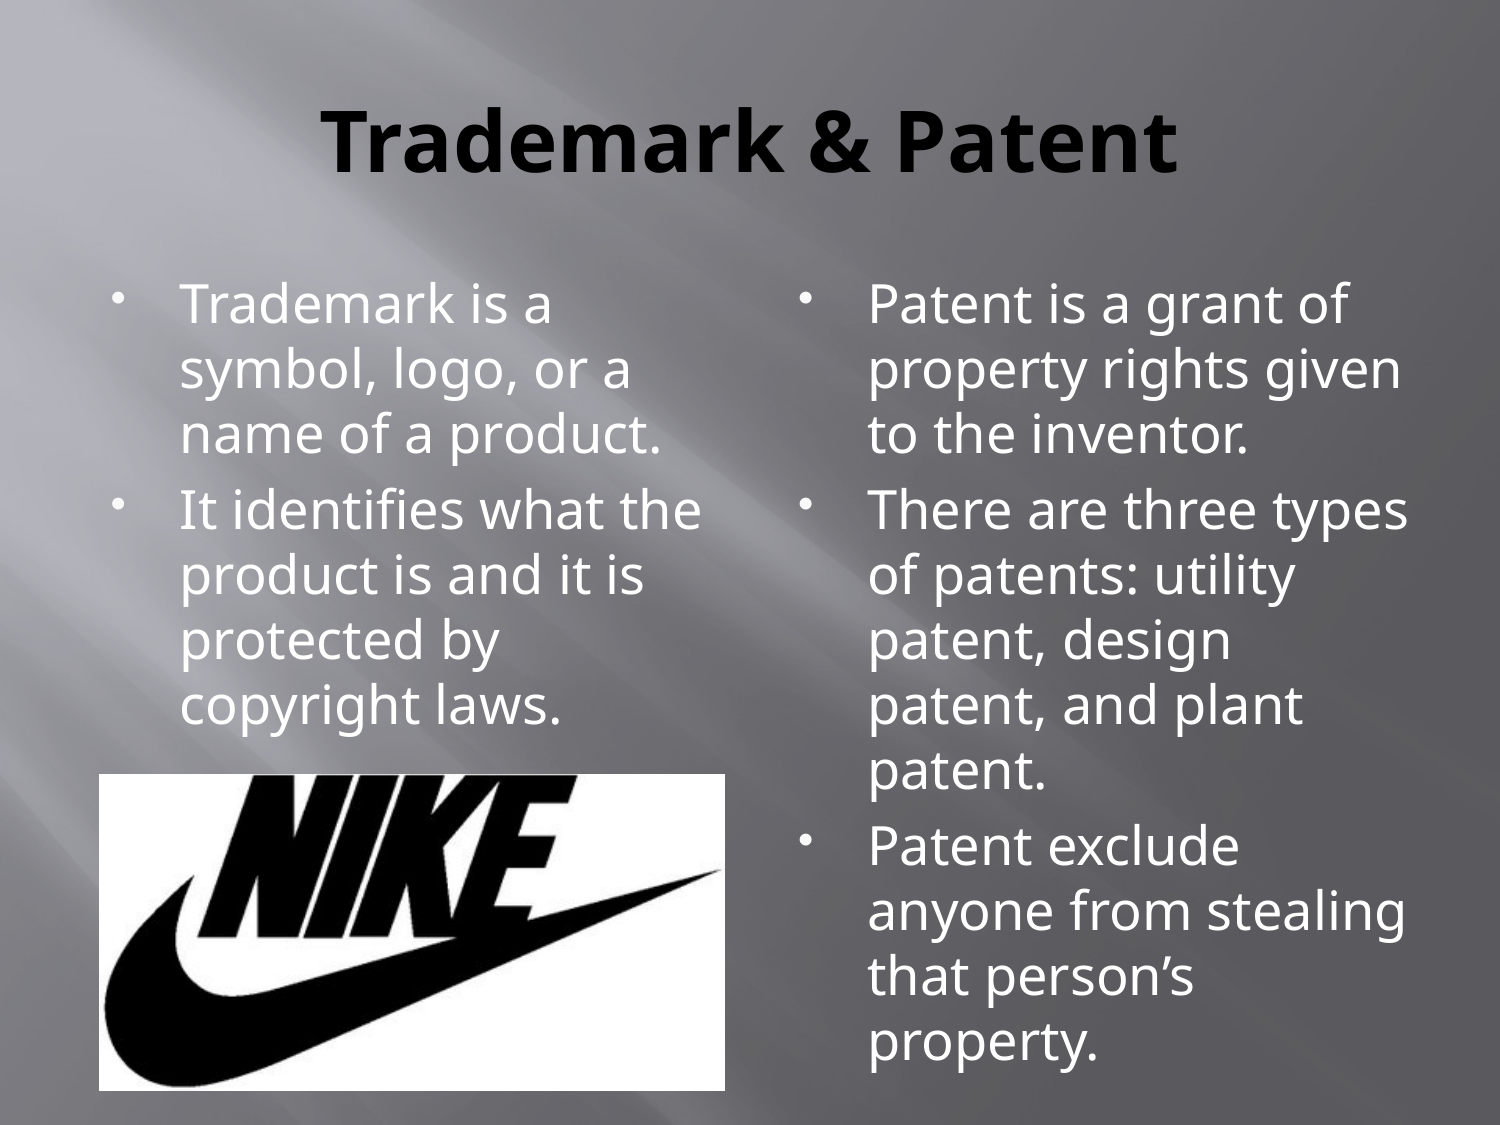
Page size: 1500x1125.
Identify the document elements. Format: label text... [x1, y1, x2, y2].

title Trademark & Patent [75, 45, 1425, 233]
list Trademark is a symbol, logo, or a name of a product. It identifies what the product is and it is protected by copyright laws. [75, 262, 738, 1005]
list Patent is a grant of property rights given to the inventor. There are three types of patents: utility patent, design patent, and plant patent. Patent exclude anyone from stealing that person’s property. [762, 262, 1425, 1005]
picture [99, 774, 726, 1091]
